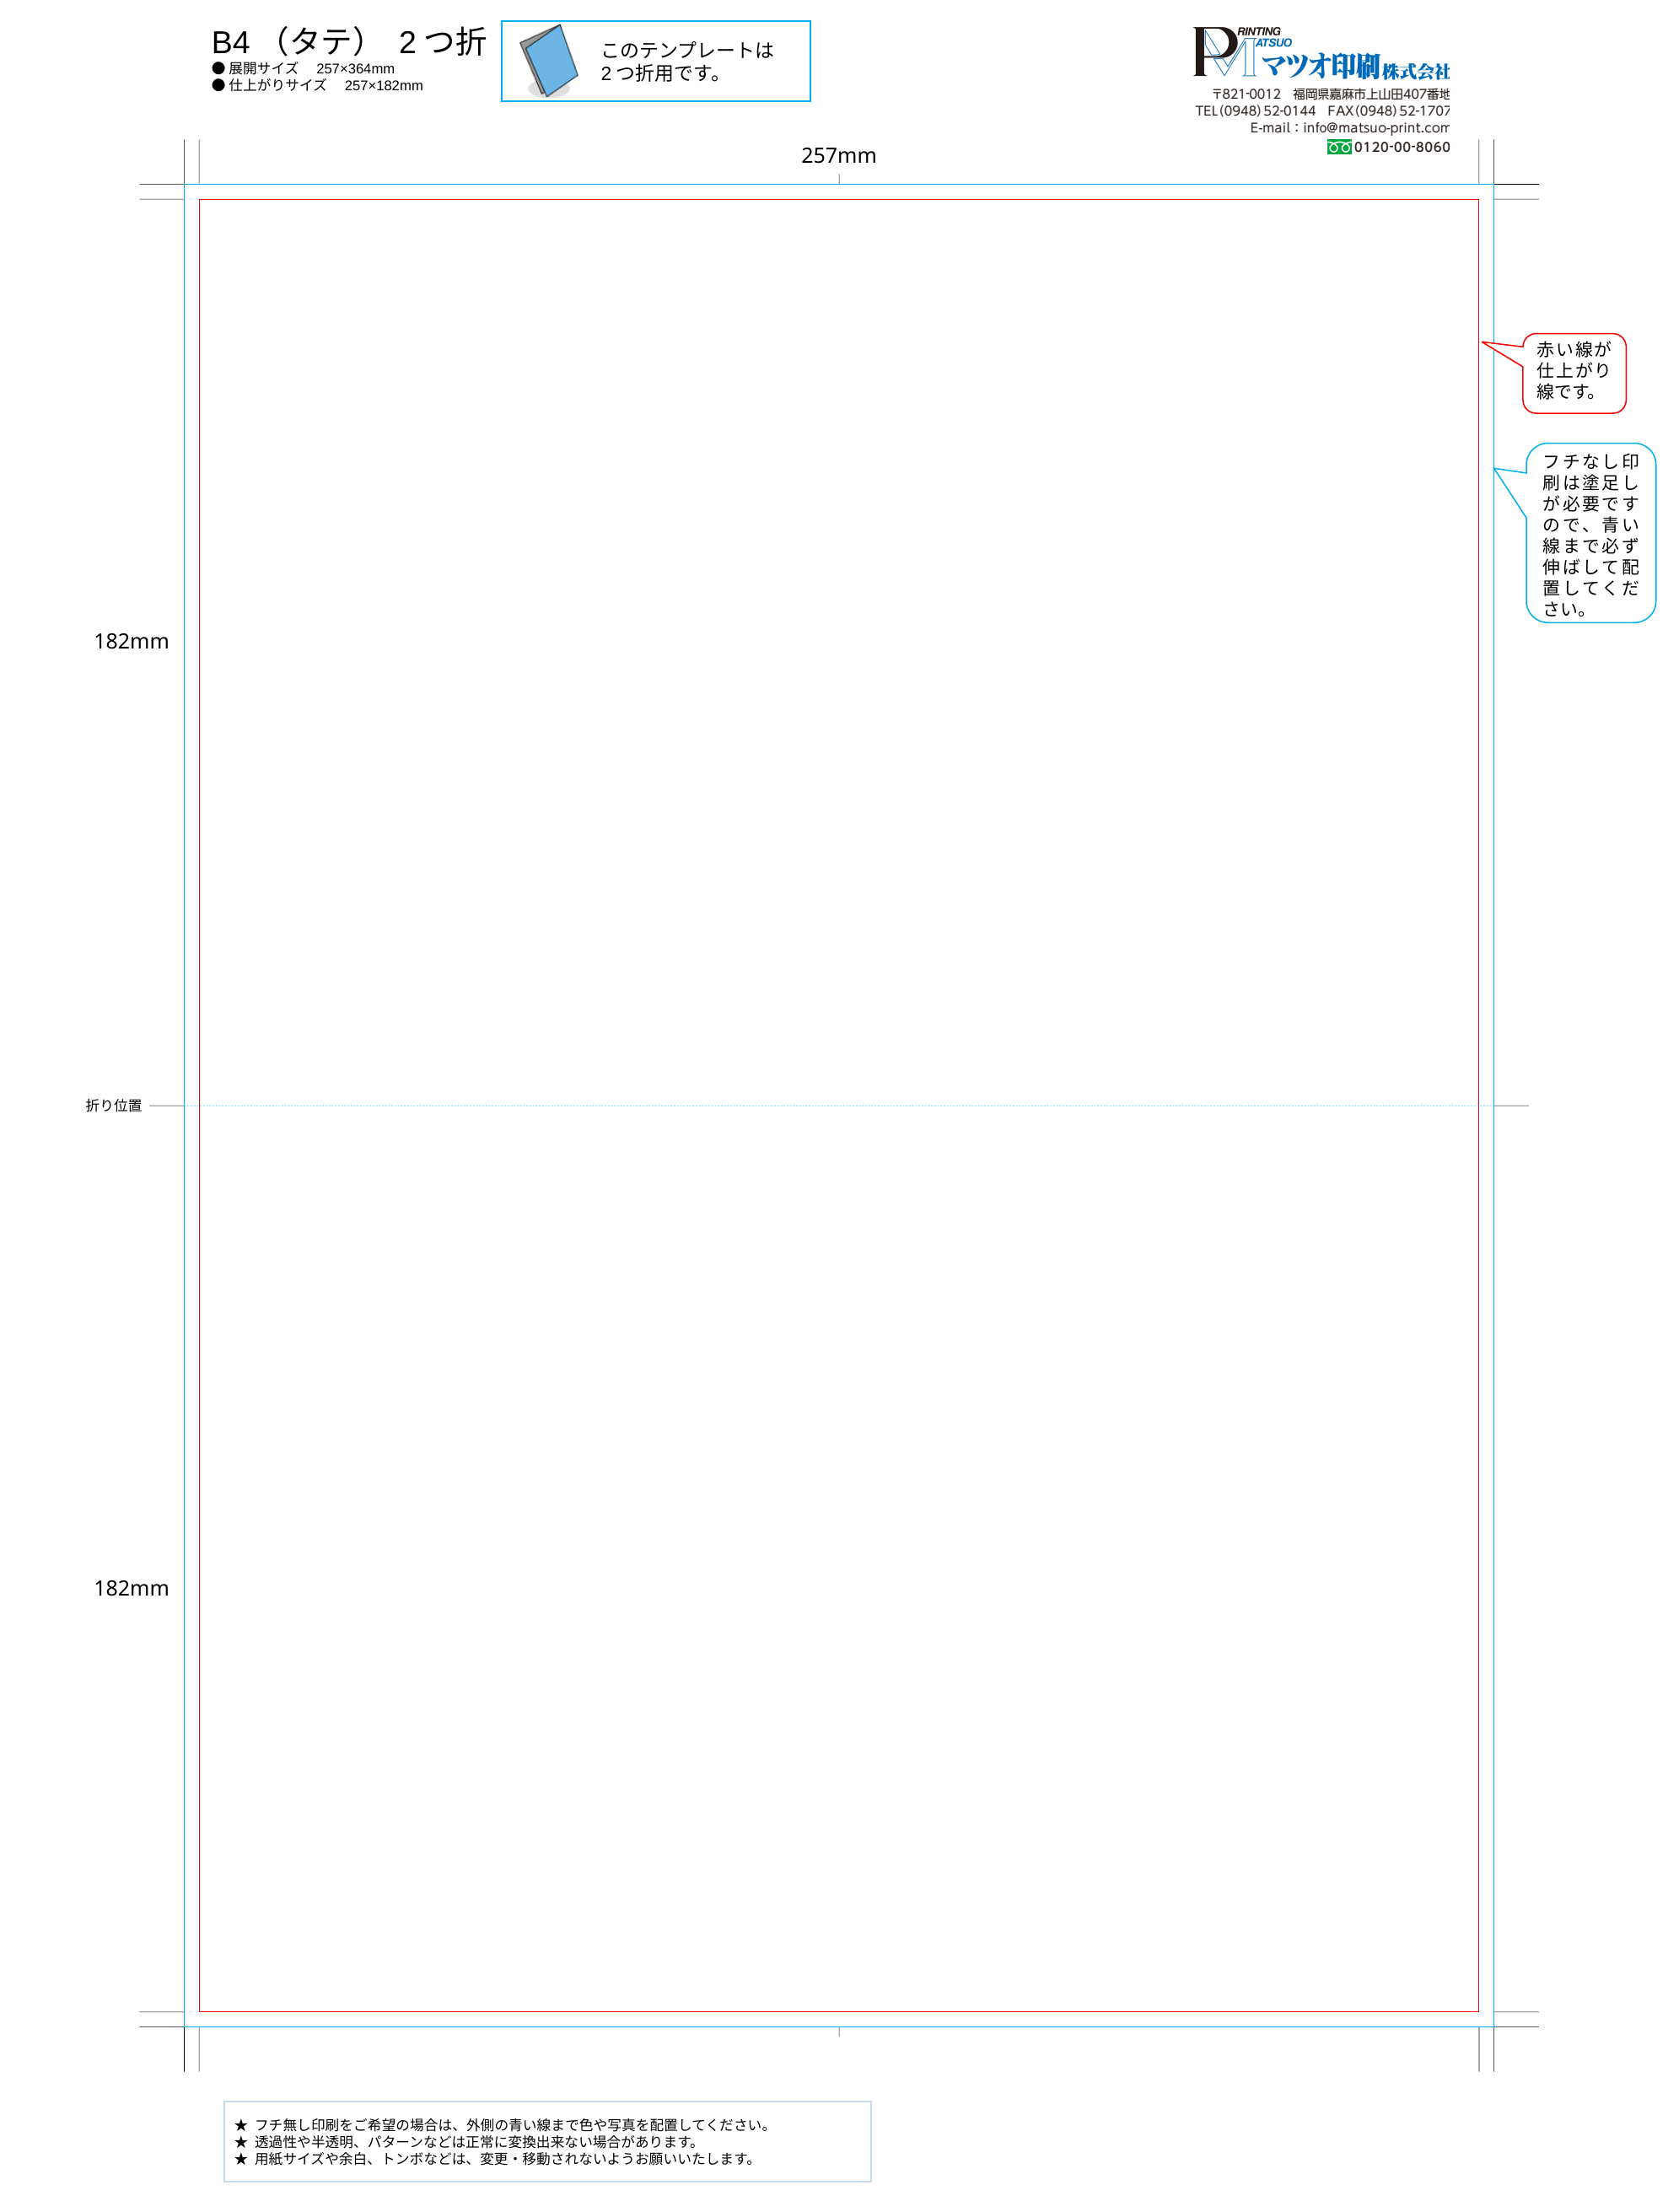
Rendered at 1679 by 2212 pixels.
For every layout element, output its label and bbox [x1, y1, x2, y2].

picture [519, 24, 580, 99]
